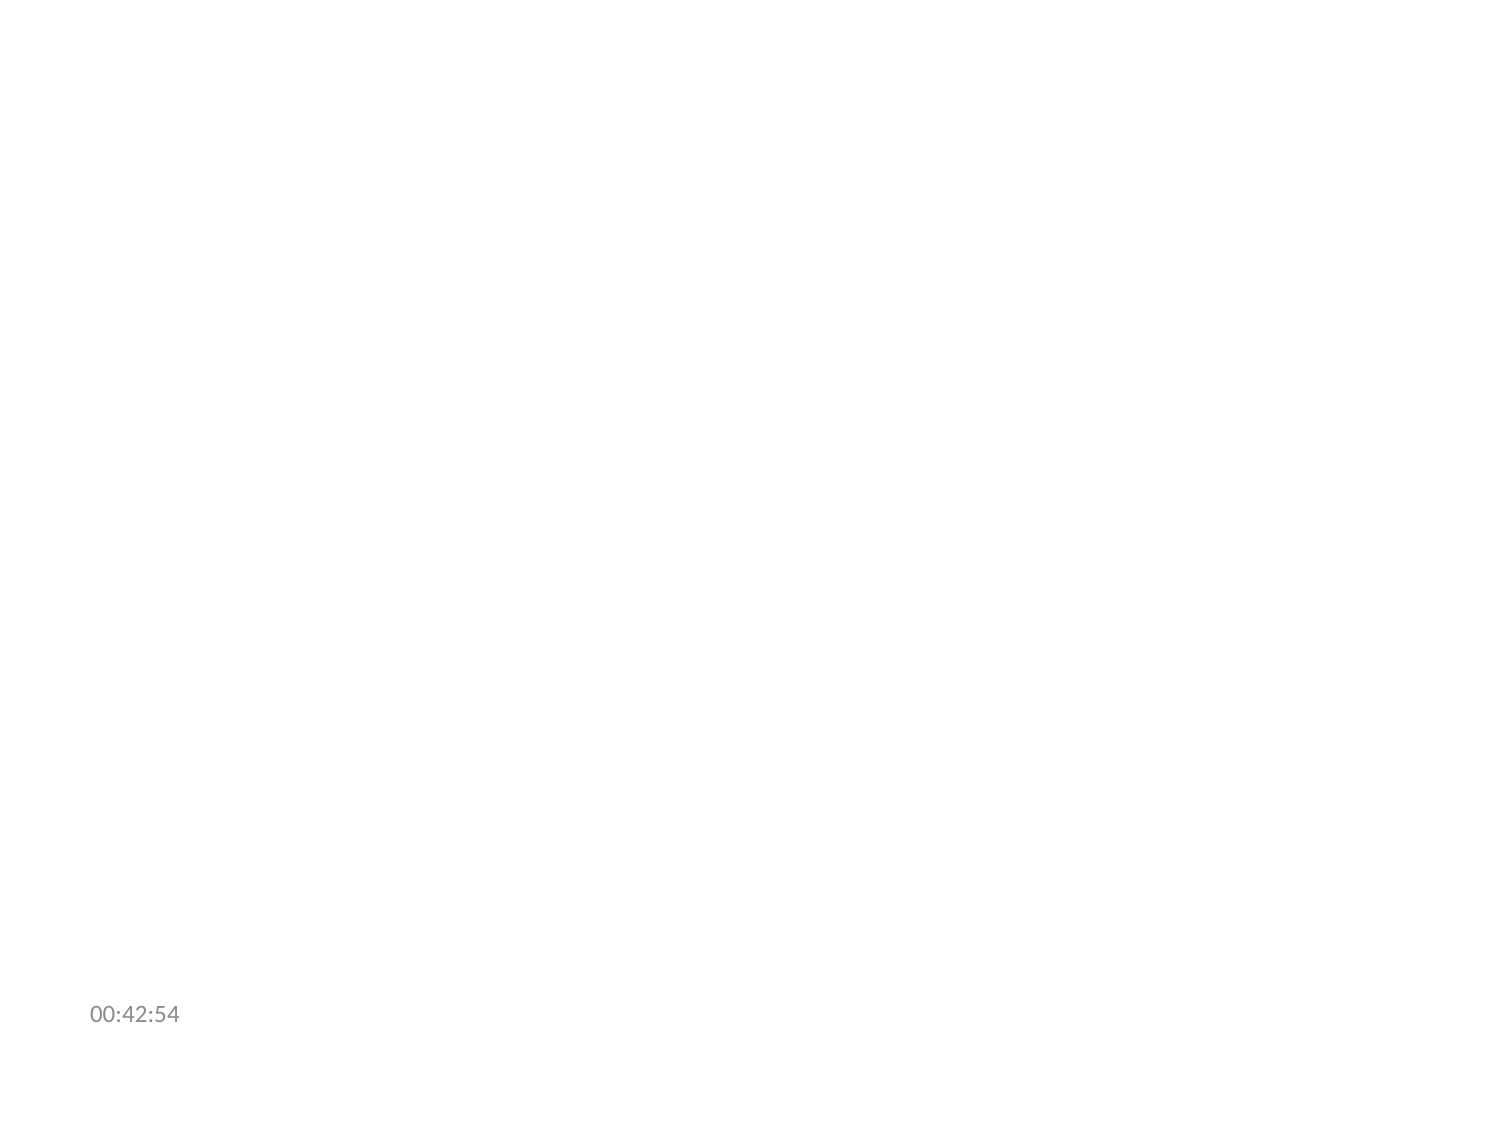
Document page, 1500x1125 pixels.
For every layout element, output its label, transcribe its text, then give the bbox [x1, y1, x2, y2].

text_box 15:35:09 [75, 982, 425, 1043]
